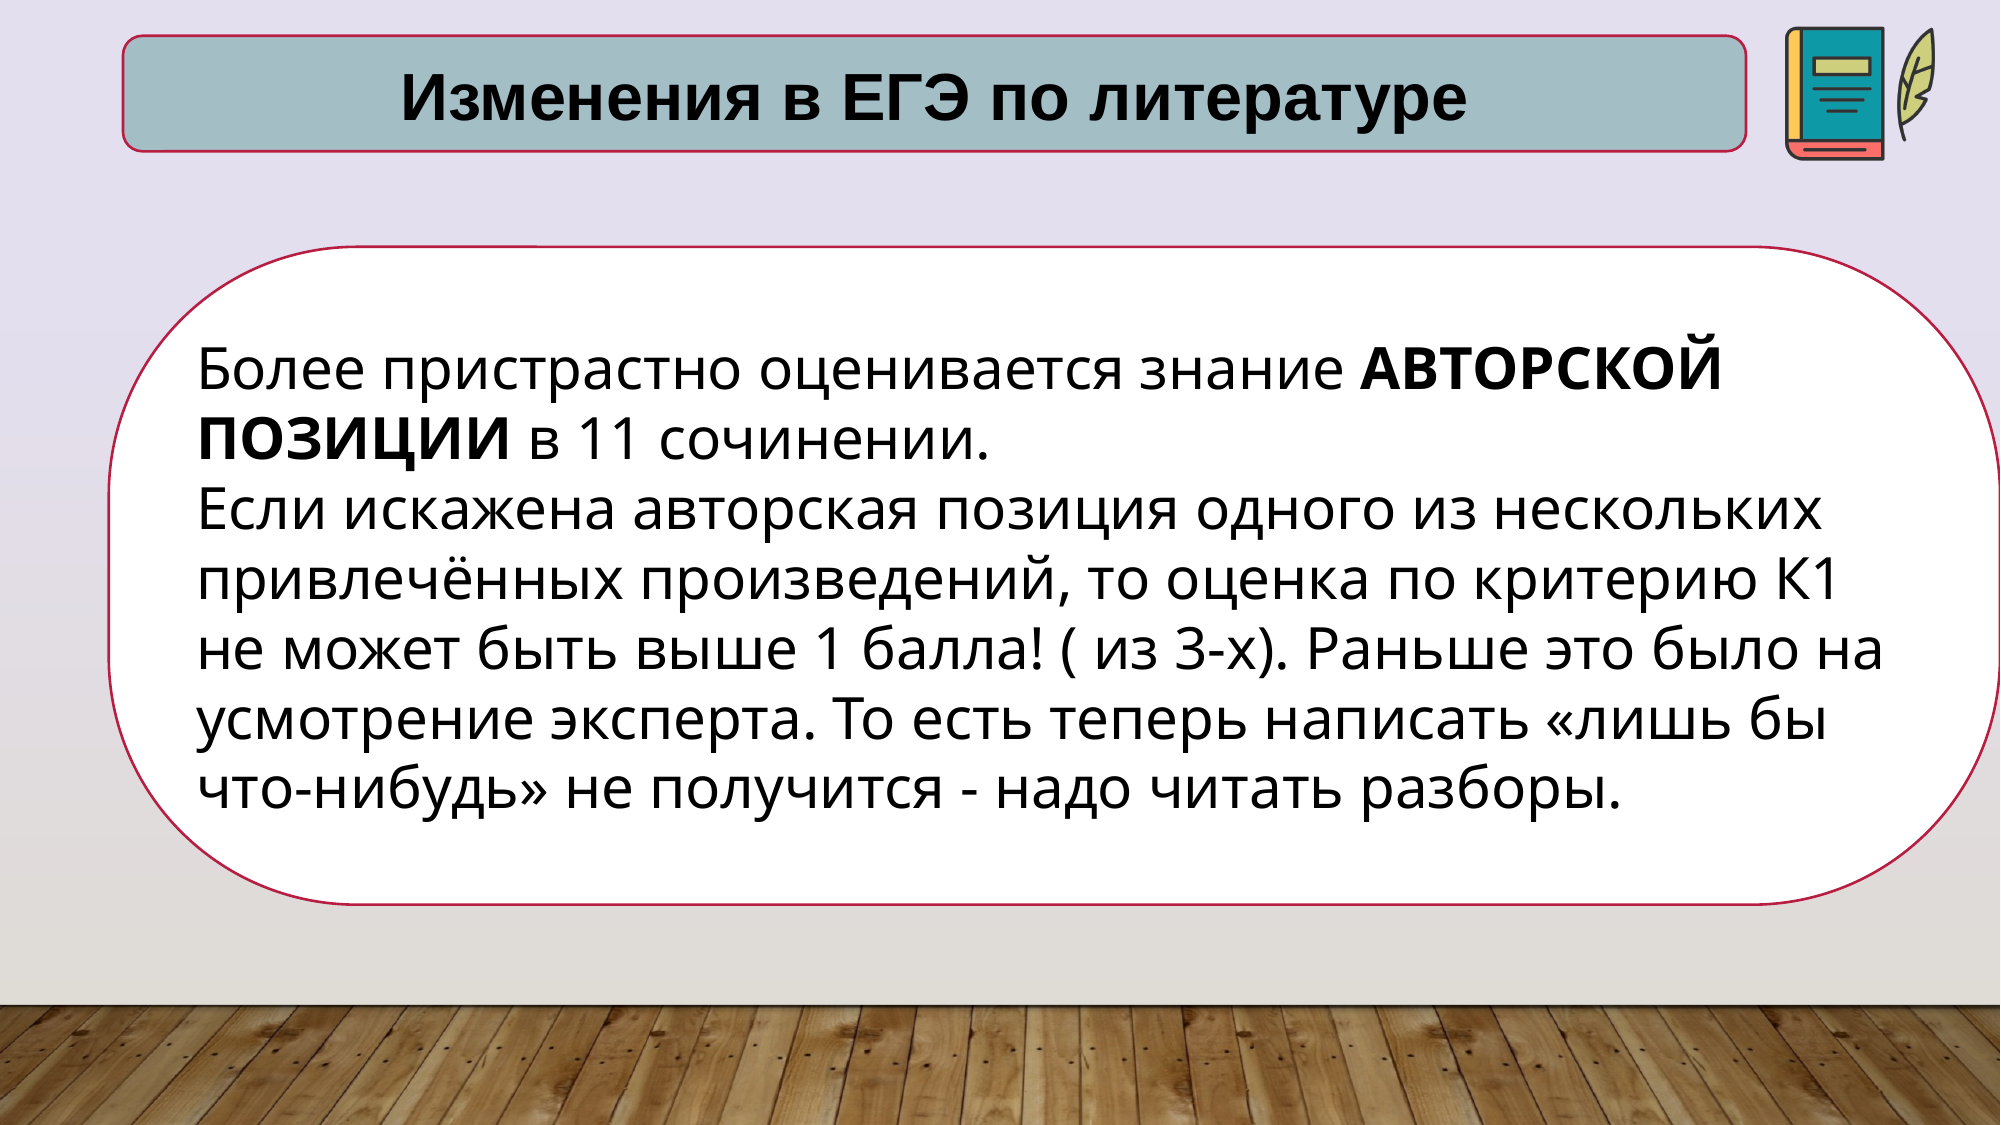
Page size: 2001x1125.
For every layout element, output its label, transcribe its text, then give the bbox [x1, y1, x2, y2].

text_box Изменения в ЕГЭ по литературе [121, 34, 1748, 153]
picture [1784, 18, 1936, 169]
text_box Более пристрастно оценивается знание АВТОРСКОЙ ПОЗИЦИИ в 11 сочинении. Если искажена авторская позиция одного из нескольких привлечённых произведений, то оценка по критерию К1 не может быть выше 1 балла! ( из 3-х). Раньше это было на усмотрение эксперта. То есть теперь написать «лишь бы что-нибудь» не получится - надо читать разборы. [107, 245, 2000, 906]
picture [0, 1005, 2000, 1125]
